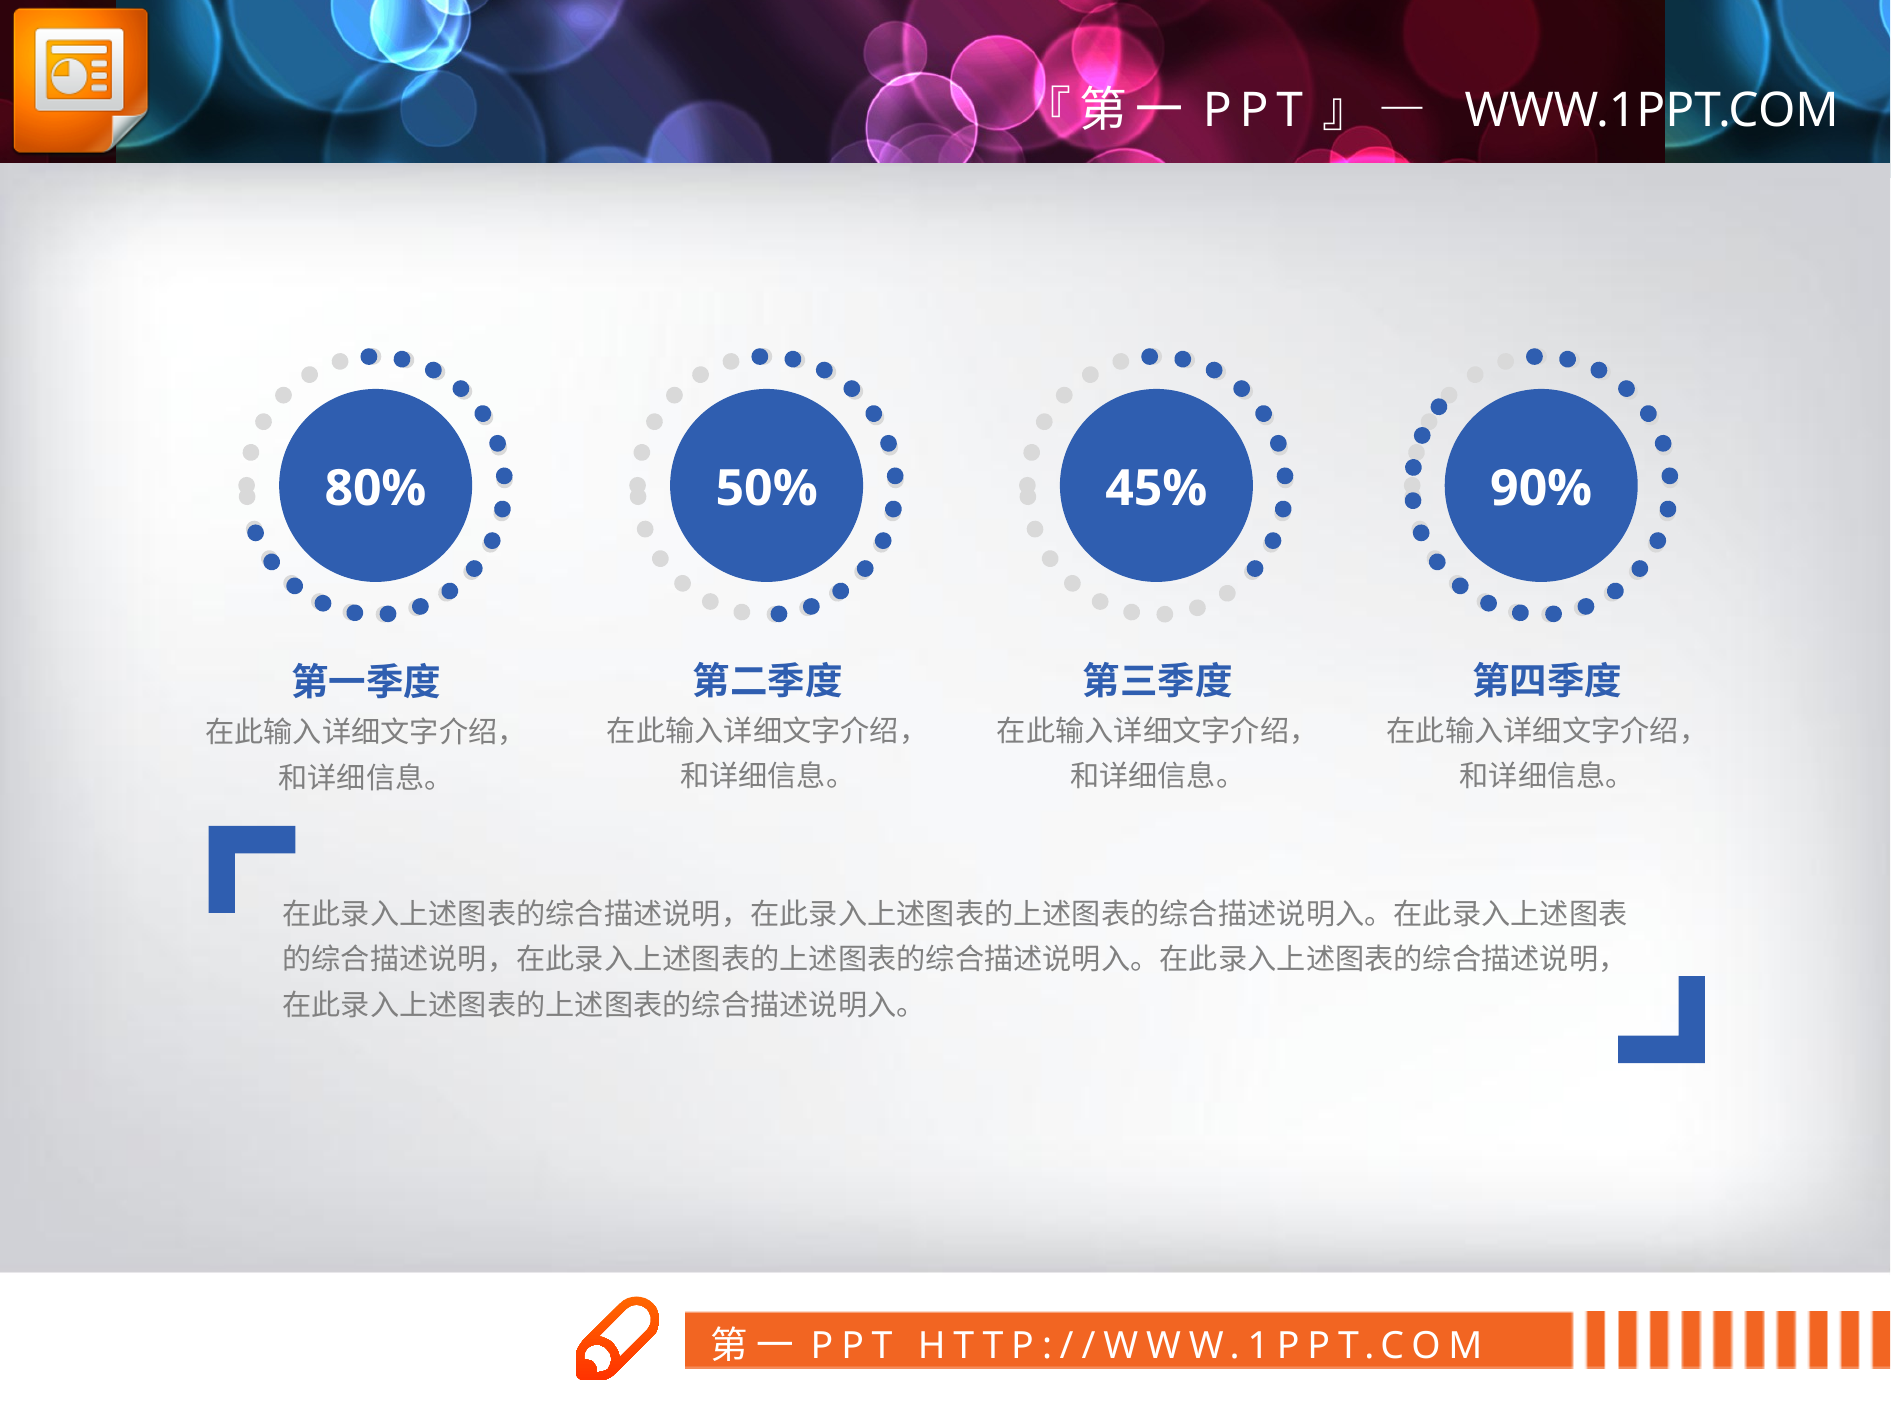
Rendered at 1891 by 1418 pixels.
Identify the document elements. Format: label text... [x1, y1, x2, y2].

text_box [251, 356, 505, 615]
text_box 第三季度 在此输入详细文字介绍， 和详细信息。 [981, 649, 1334, 801]
text_box 第四季度 在此输入详细文字介绍， 和详细信息。 [1371, 649, 1724, 801]
picture [685, 1311, 1891, 1369]
text_box 在此录入上述图表的综合描述说明，在此录入上述图表的上述图表的综合描述说明入。在此录入上述图表的综合描述说明，在此录入上述图表的上述图表的综合描述说明入。在此录入上述图表的综合描述说明，在此录入上述图表的上述图表的综合描述说明入。 [267, 877, 1670, 1029]
text_box [637, 356, 761, 614]
text_box [246, 356, 370, 521]
text_box [1618, 976, 1705, 1064]
text_box [208, 825, 296, 913]
picture [0, 0, 1891, 1275]
text_box [1027, 356, 1235, 615]
text_box 80% [279, 389, 375, 512]
text_box [1412, 356, 1671, 615]
text_box 90% [1469, 389, 1541, 484]
text_box 50% [670, 389, 766, 582]
text_box 第二季度 在此输入详细文字介绍， 和详细信息。 [592, 649, 944, 801]
text_box 第一季度 在此输入详细文字介绍， 和详细信息。 [190, 650, 542, 802]
text_box [752, 356, 896, 615]
text_box 45% [1059, 389, 1215, 582]
text_box [1444, 356, 1536, 420]
text_box [1149, 356, 1286, 588]
